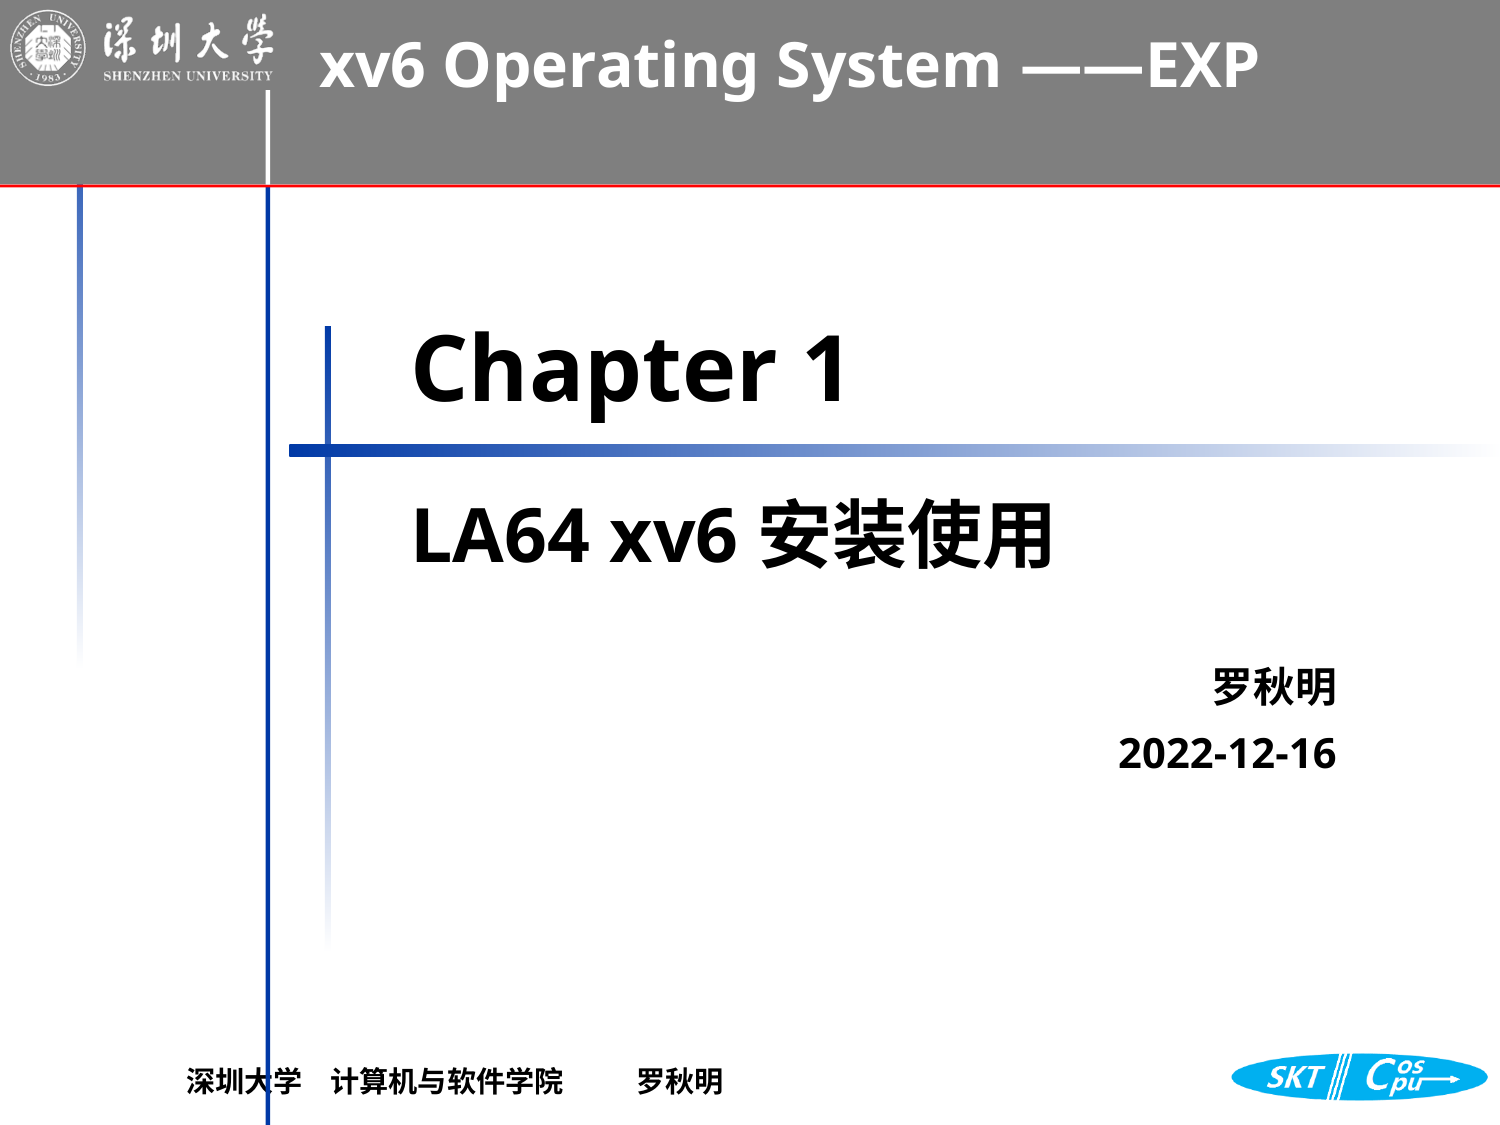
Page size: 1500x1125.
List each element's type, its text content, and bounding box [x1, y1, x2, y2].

picture [1227, 1051, 1489, 1102]
title Chapter 1 [395, 302, 1353, 429]
subtitle LA64 xv6安装使用 罗秋明 2022-12-16 [395, 479, 1353, 788]
picture [0, 7, 291, 89]
